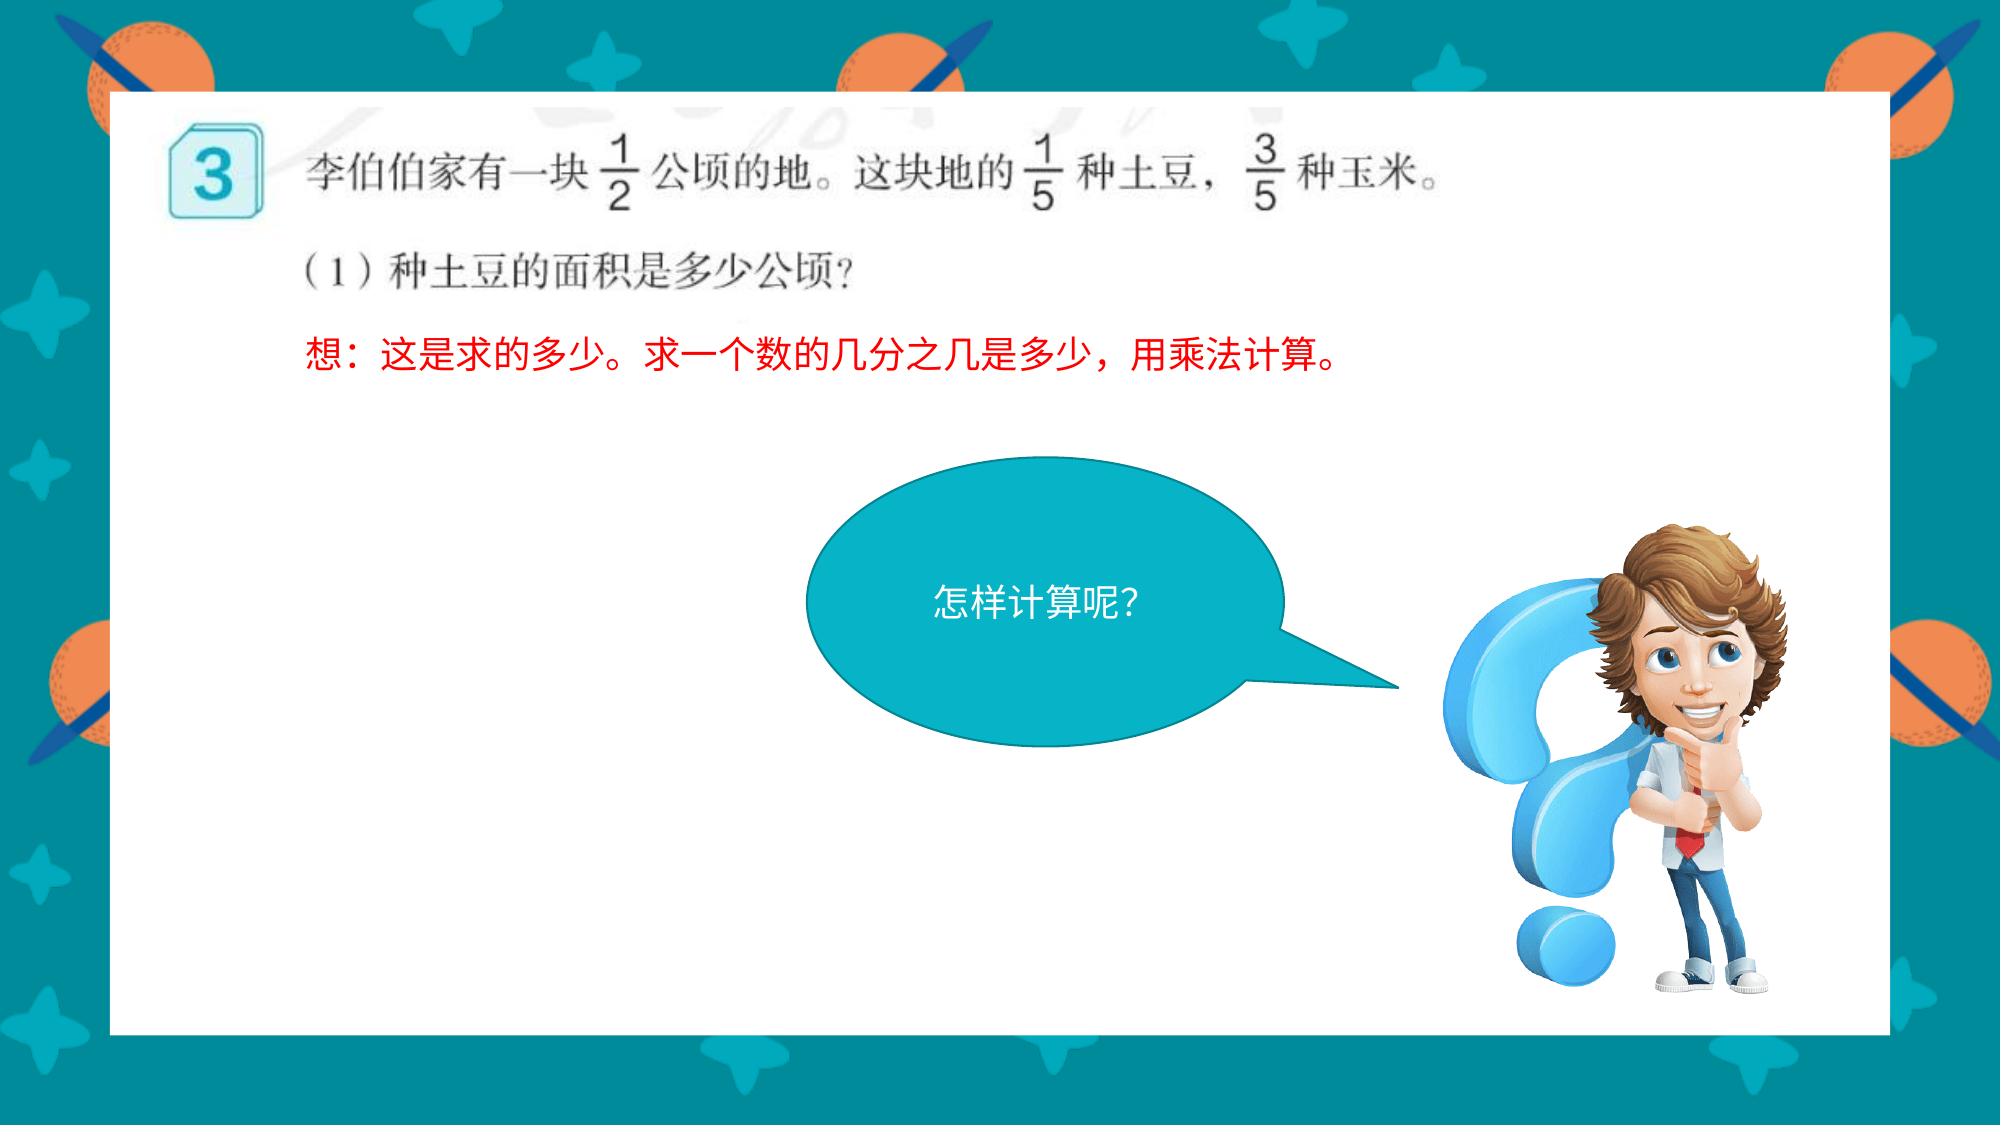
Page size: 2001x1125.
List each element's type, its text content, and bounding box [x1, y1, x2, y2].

text_box 怎样计算呢？ [805, 456, 1373, 748]
picture [0, 0, 2000, 1125]
